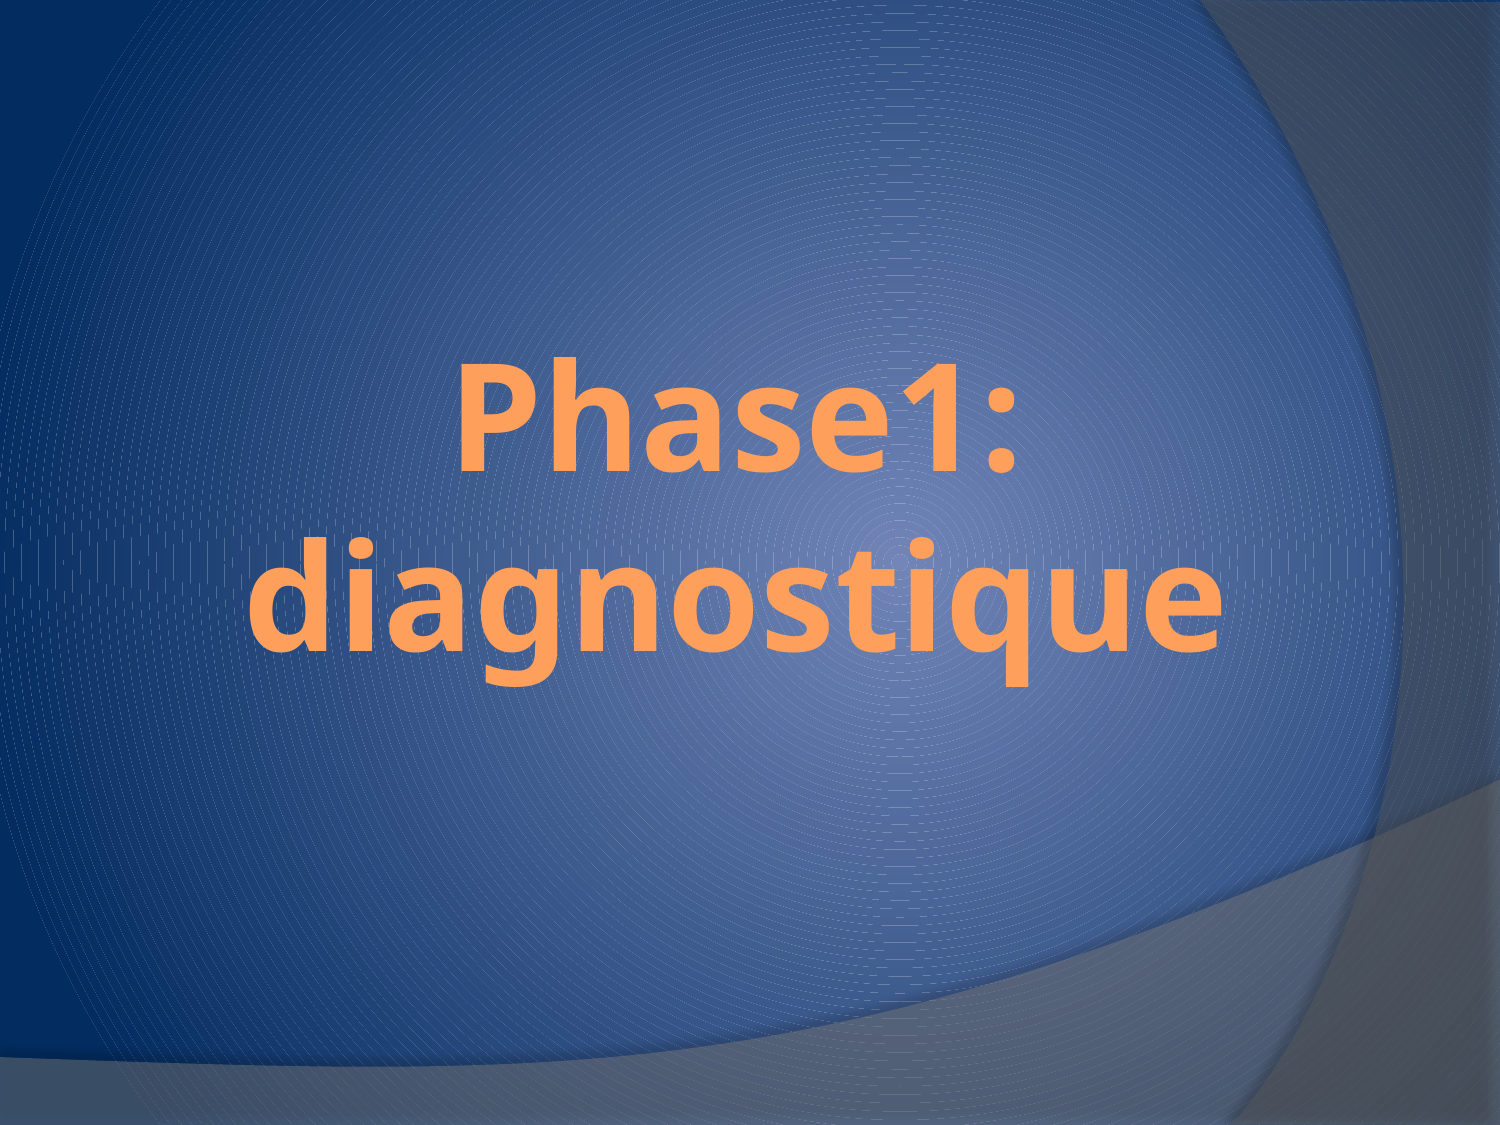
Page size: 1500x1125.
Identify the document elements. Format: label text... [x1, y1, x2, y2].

text_box Phase1: diagnostique [159, 314, 1312, 732]
